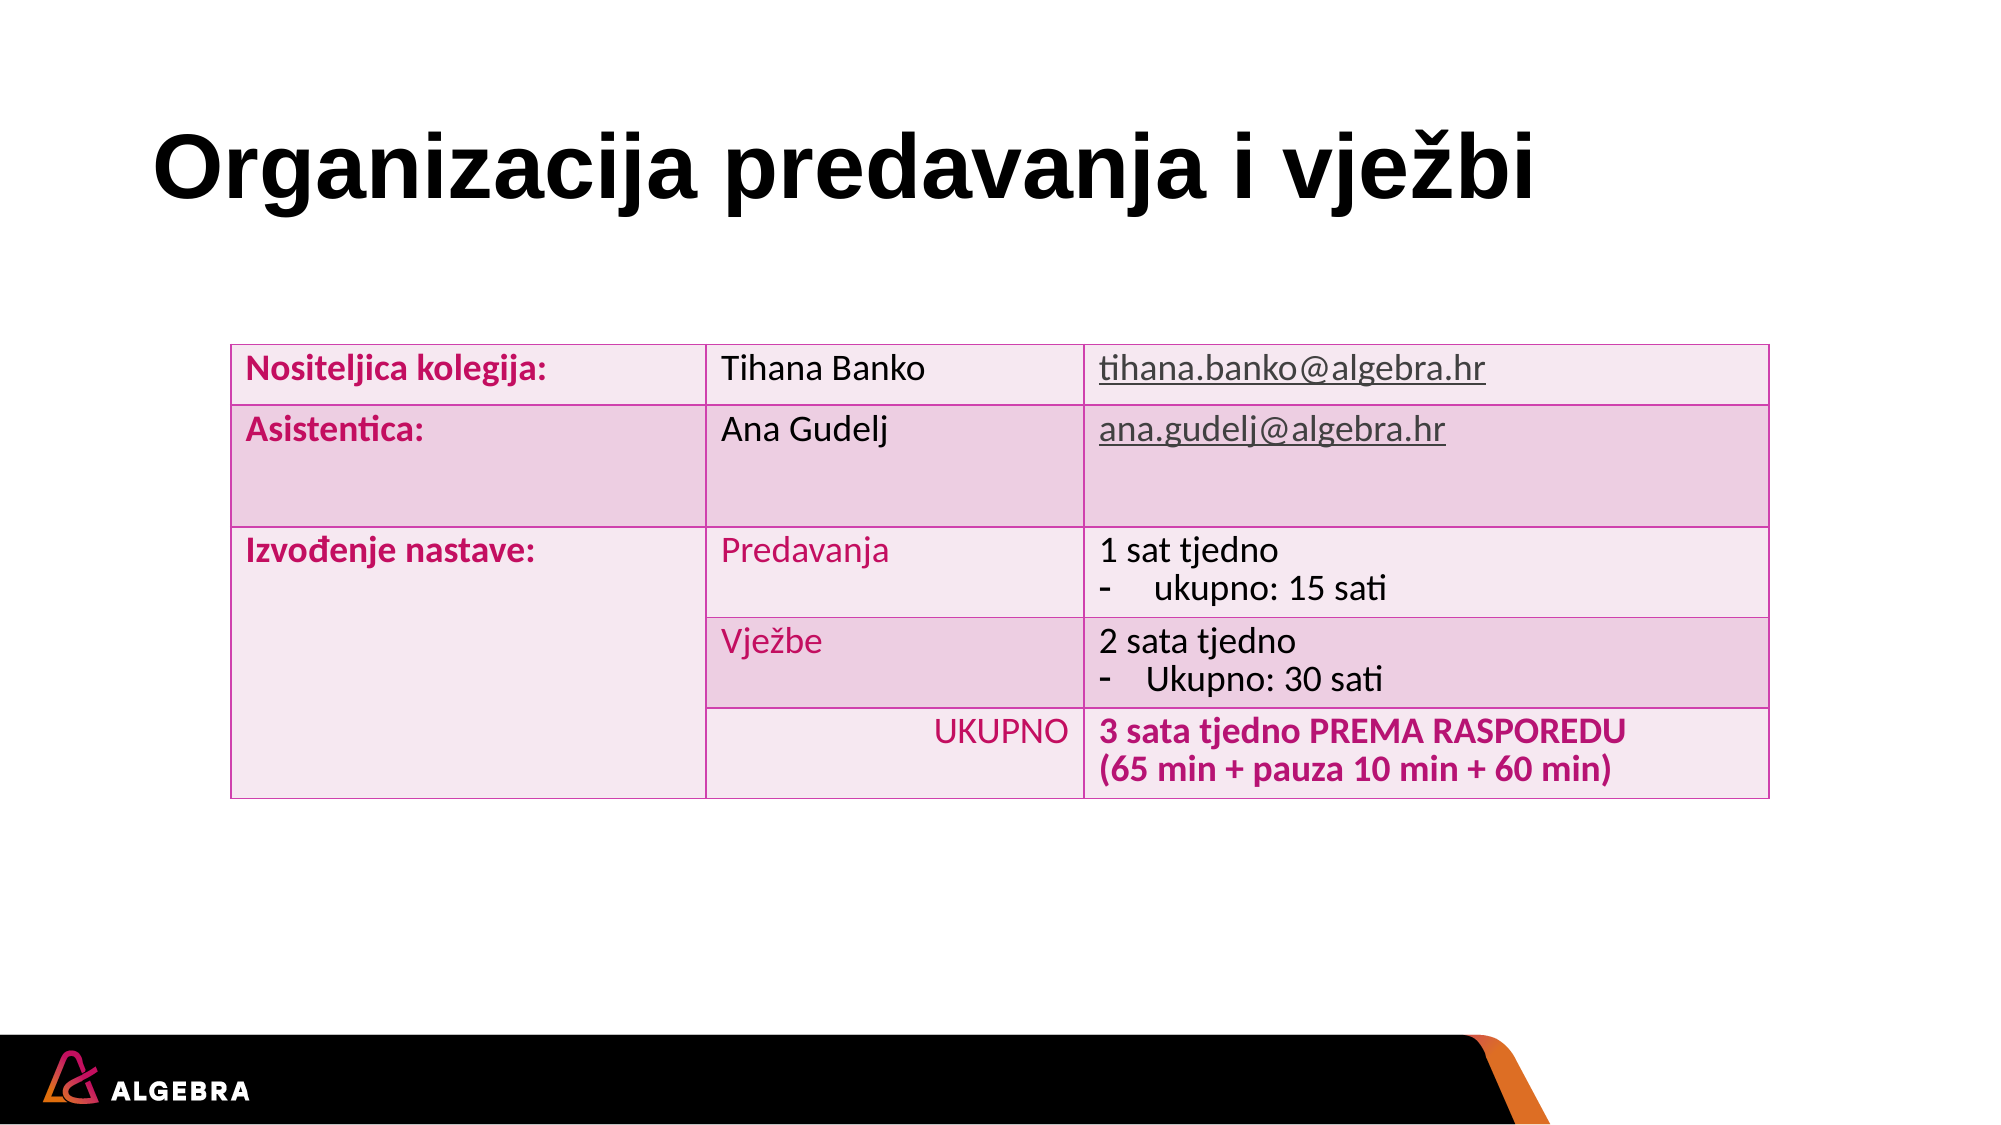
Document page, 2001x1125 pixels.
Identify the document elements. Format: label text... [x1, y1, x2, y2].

table_cell 2 sata tjedno Ukupno: 30 sati [1085, 618, 1768, 707]
title Organizacija predavanja i vježbi [137, 59, 1863, 278]
table_cell UKUPNO [707, 709, 1083, 798]
table_cell Izvođenje nastave: [232, 528, 705, 798]
table_cell Ana Gudelj [707, 406, 1083, 526]
picture [0, 1034, 1733, 1125]
table_cell Vježbe [707, 618, 1083, 707]
table_header Nositeljica kolegija: [232, 345, 705, 404]
table_header Tihana Banko [707, 345, 1083, 404]
table_cell 3 sata tjedno PREMA RASPOREDU (65 min + pauza 10 min + 60 min) [1085, 709, 1768, 798]
table_cell Predavanja [707, 528, 1083, 617]
table_header tihana.banko@algebra.hr [1085, 345, 1768, 404]
table_cell ana.gudelj@algebra.hr [1085, 406, 1768, 526]
table_cell Asistentica: [232, 406, 705, 526]
table_cell 1 sat tjedno ukupno: 15 sati [1085, 528, 1768, 617]
